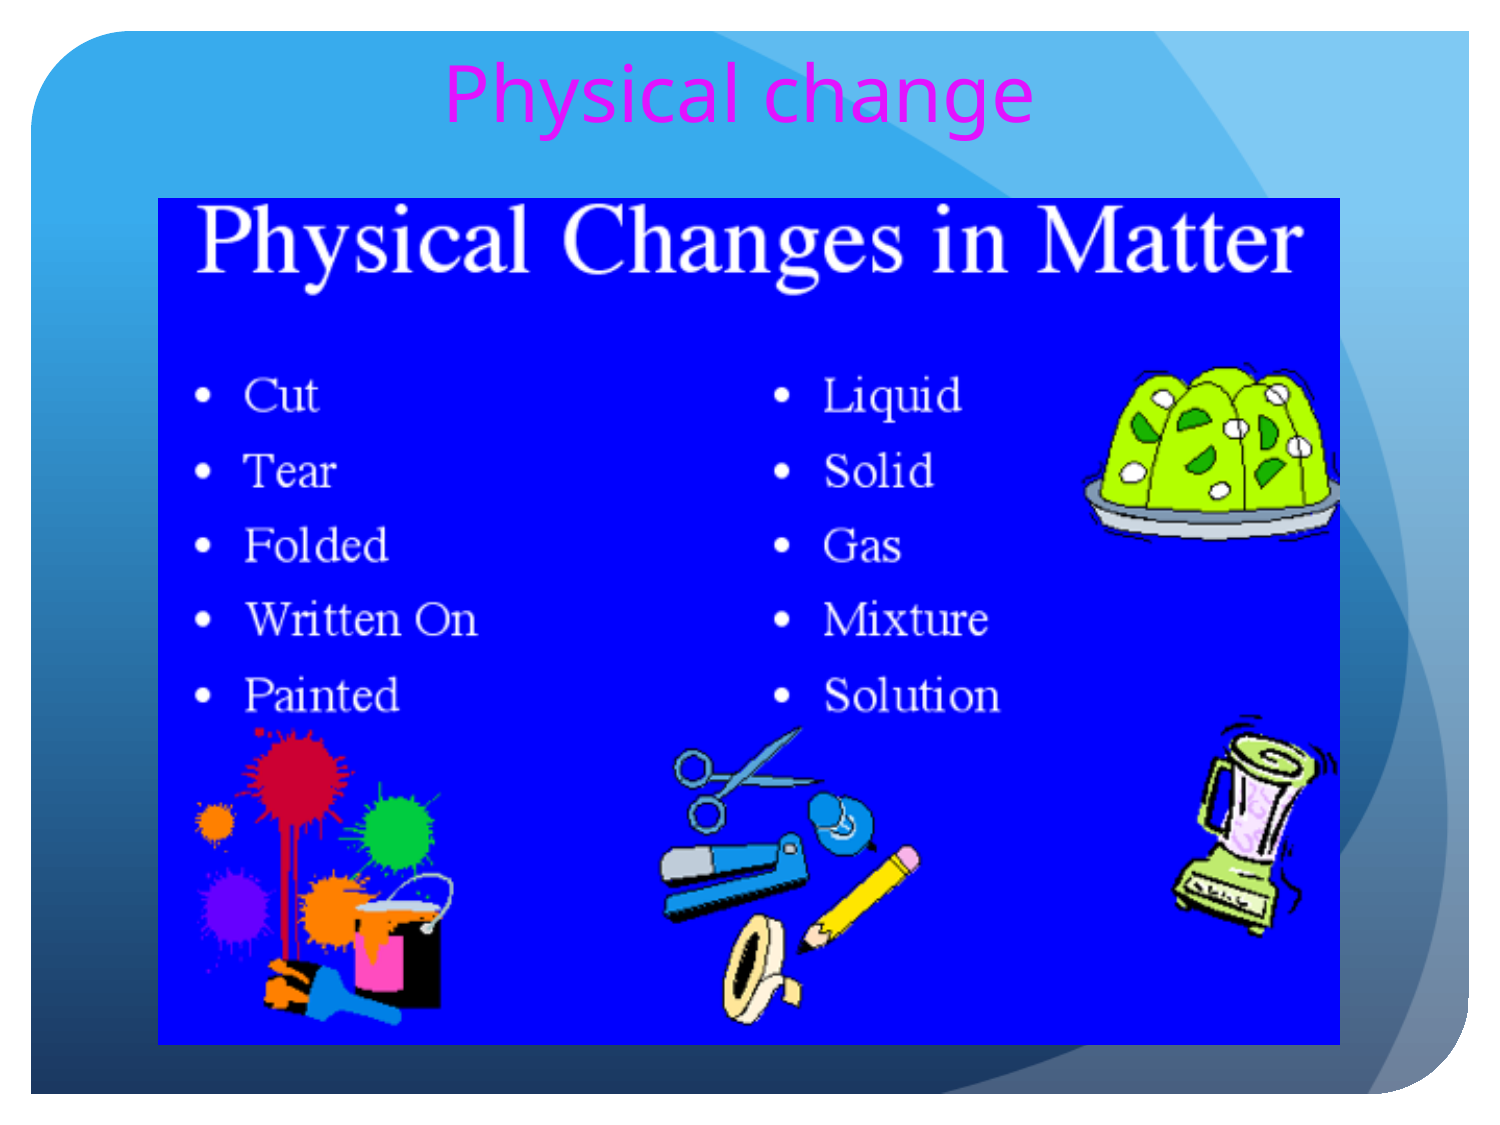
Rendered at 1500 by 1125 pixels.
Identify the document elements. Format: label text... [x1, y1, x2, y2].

title Physical change [127, 62, 1372, 147]
picture [24, 30, 1473, 1094]
